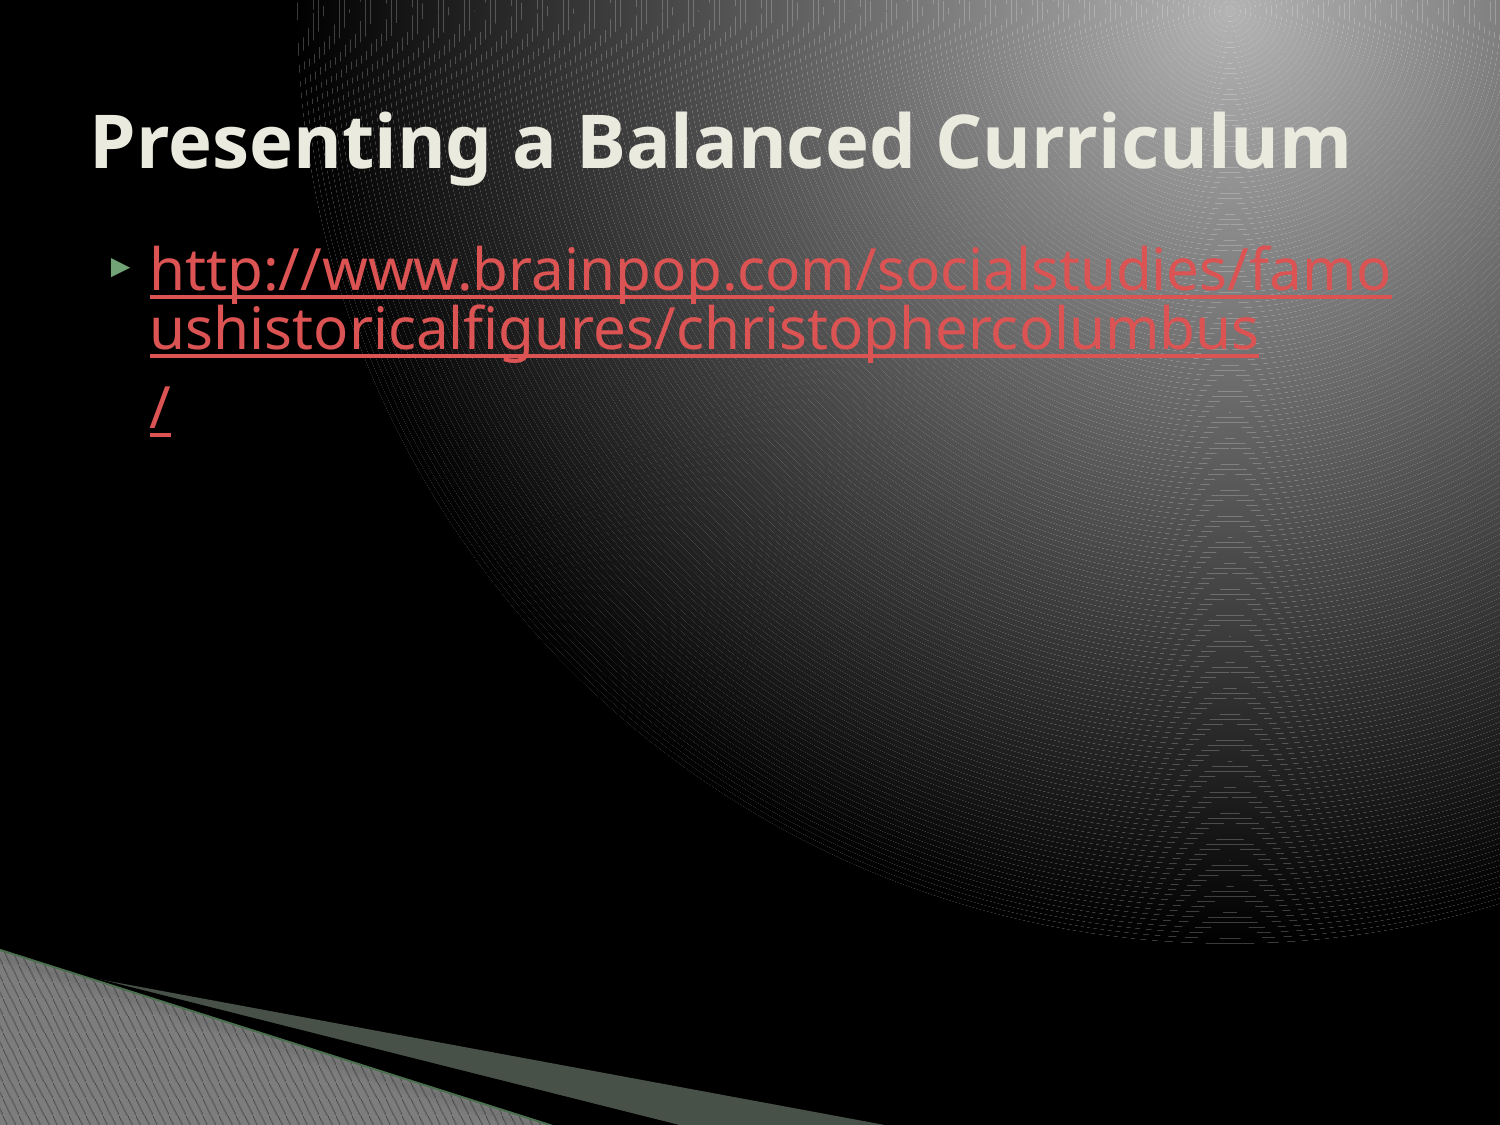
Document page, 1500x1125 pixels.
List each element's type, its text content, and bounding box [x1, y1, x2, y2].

list http://www.brainpop.com/socialstudies/famoushistoricalfigures/christophercolumbus/ [75, 233, 1425, 925]
picture [0, 952, 543, 1125]
title Presenting a Balanced Curriculum [75, 45, 1425, 233]
